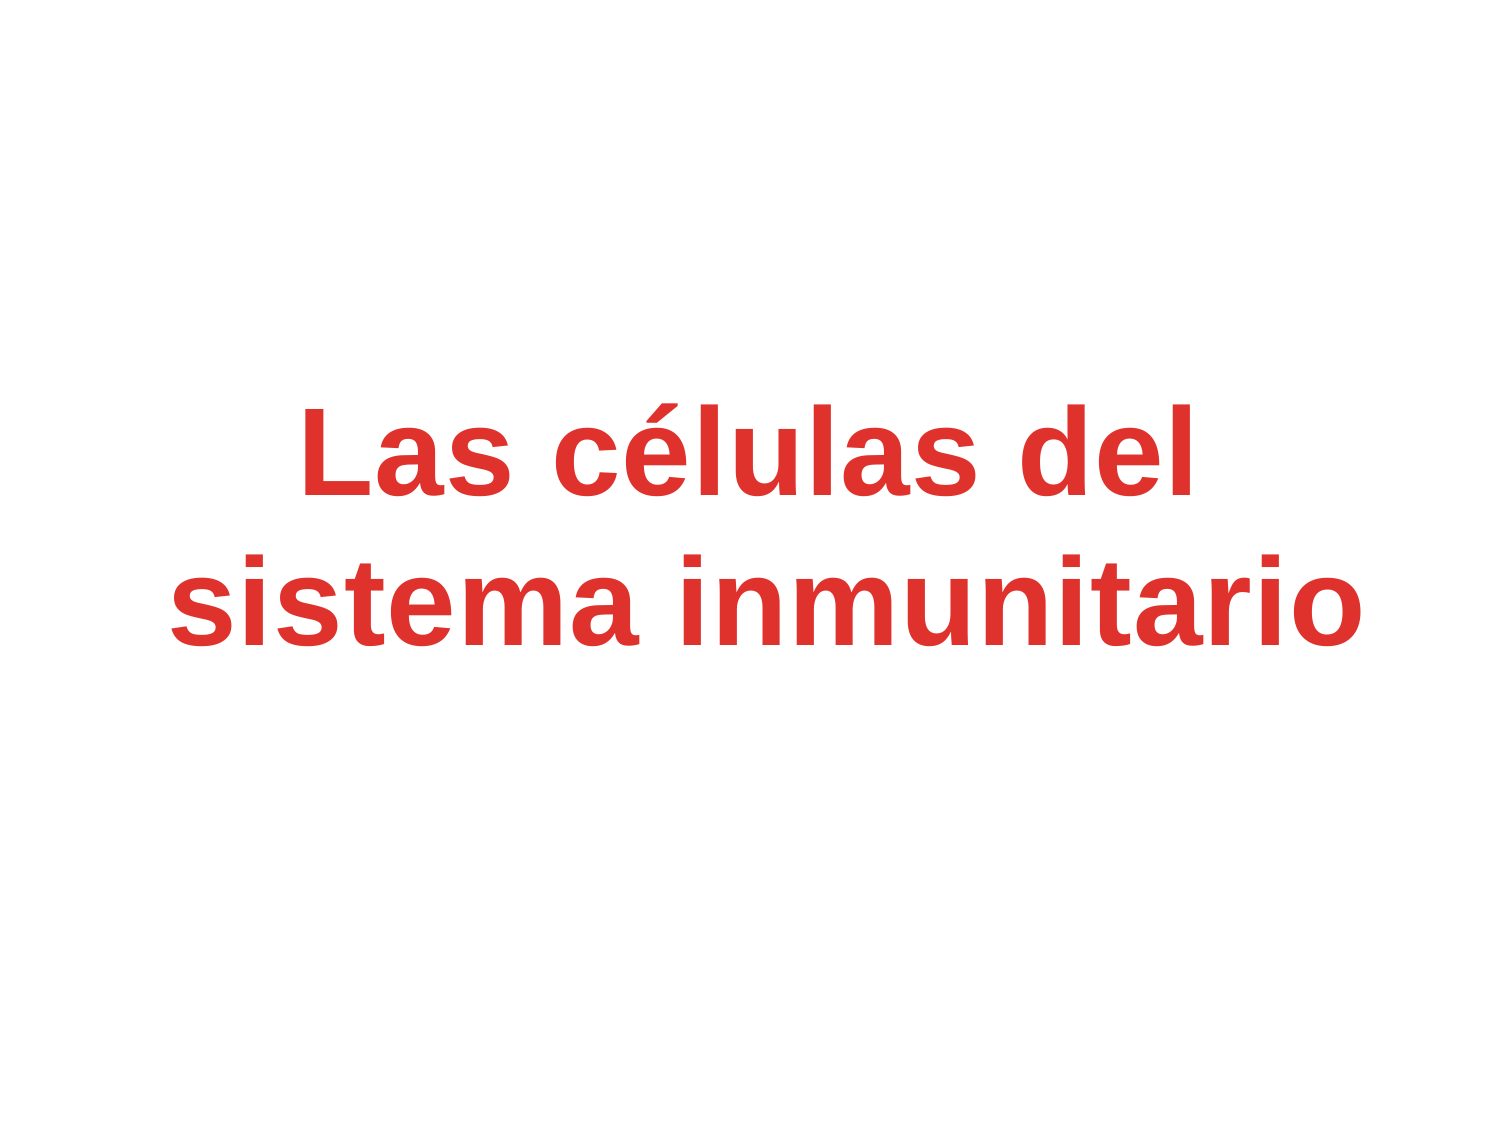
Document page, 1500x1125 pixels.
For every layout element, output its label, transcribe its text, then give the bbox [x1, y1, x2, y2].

text_box Las células del sistema inmunitario [152, 363, 1383, 679]
